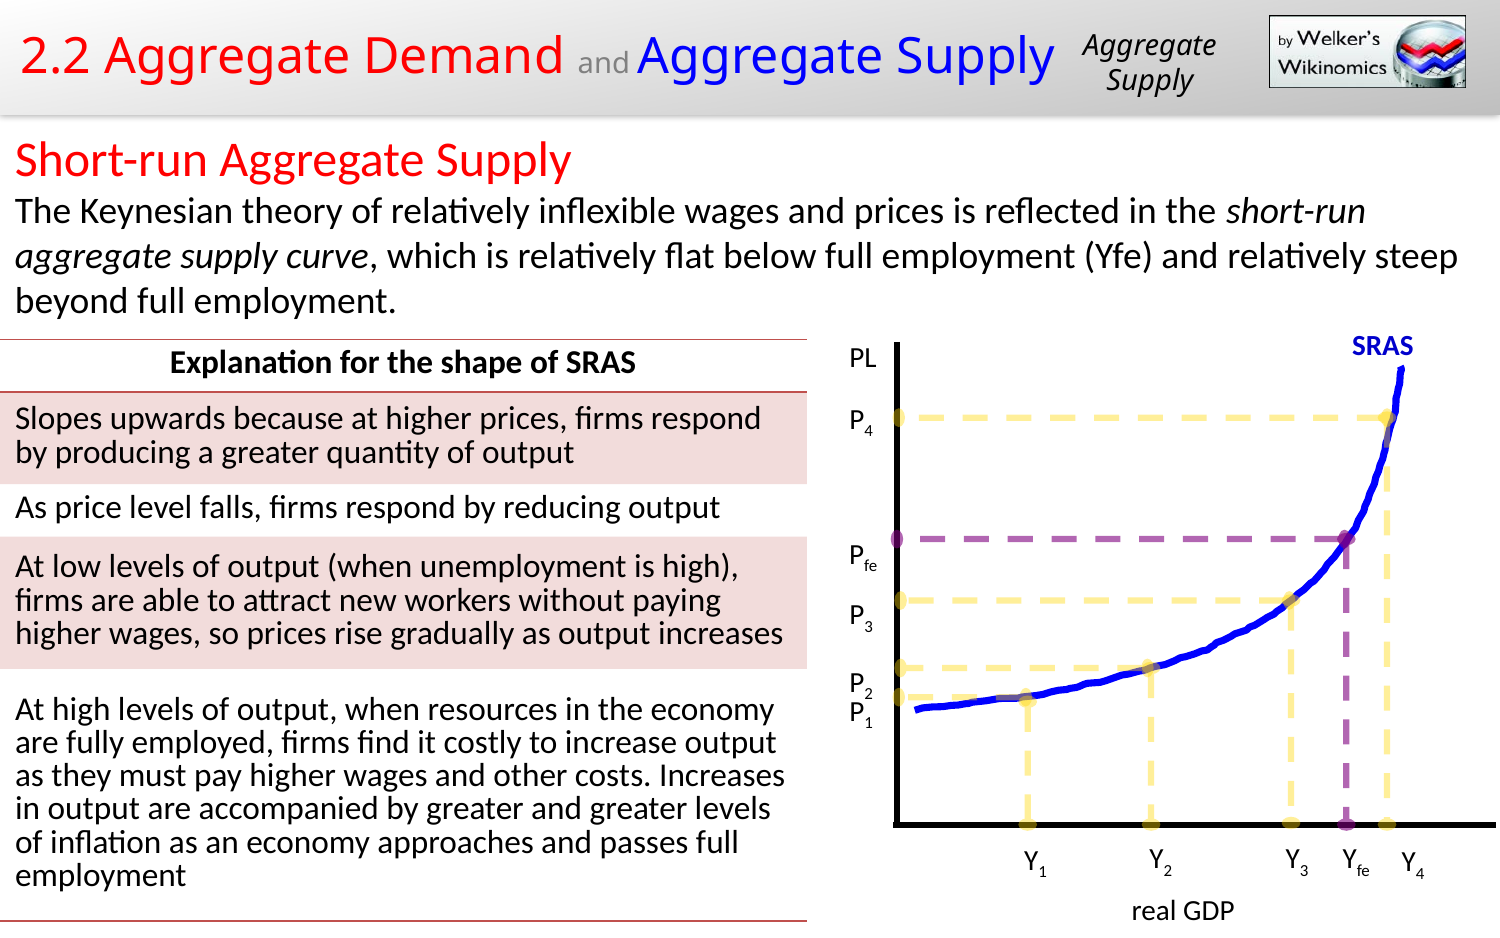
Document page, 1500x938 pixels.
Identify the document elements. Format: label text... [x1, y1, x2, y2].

table_header Explanation for the shape of SRAS [0, 340, 807, 391]
table_cell Slopes upwards because at higher prices, firms respond by producing a greater quantity of output [0, 393, 807, 484]
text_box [834, 318, 1497, 935]
table_cell At high levels of output, when resources in the economy are fully employed, firms find it costly to increase output as they must pay higher wages and other costs. Increases in output are accompanied by greater and greater levels of inflation as an economy approaches and passes full employment [0, 669, 807, 920]
table_cell As price level falls, firms respond by reducing output [0, 484, 807, 537]
text_box Short-run Aggregate Supply The Keynesian theory of relatively inflexible wages and prices is reflected in the short-run aggregate supply curve, which is relatively flat below full employment (Yfe) and relatively steep beyond full employment. [0, 123, 1500, 329]
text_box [0, 0, 1500, 115]
table_cell At low levels of output (when unemployment is high), firms are able to attract new workers without paying higher wages, so prices rise gradually as output increases [0, 537, 807, 669]
